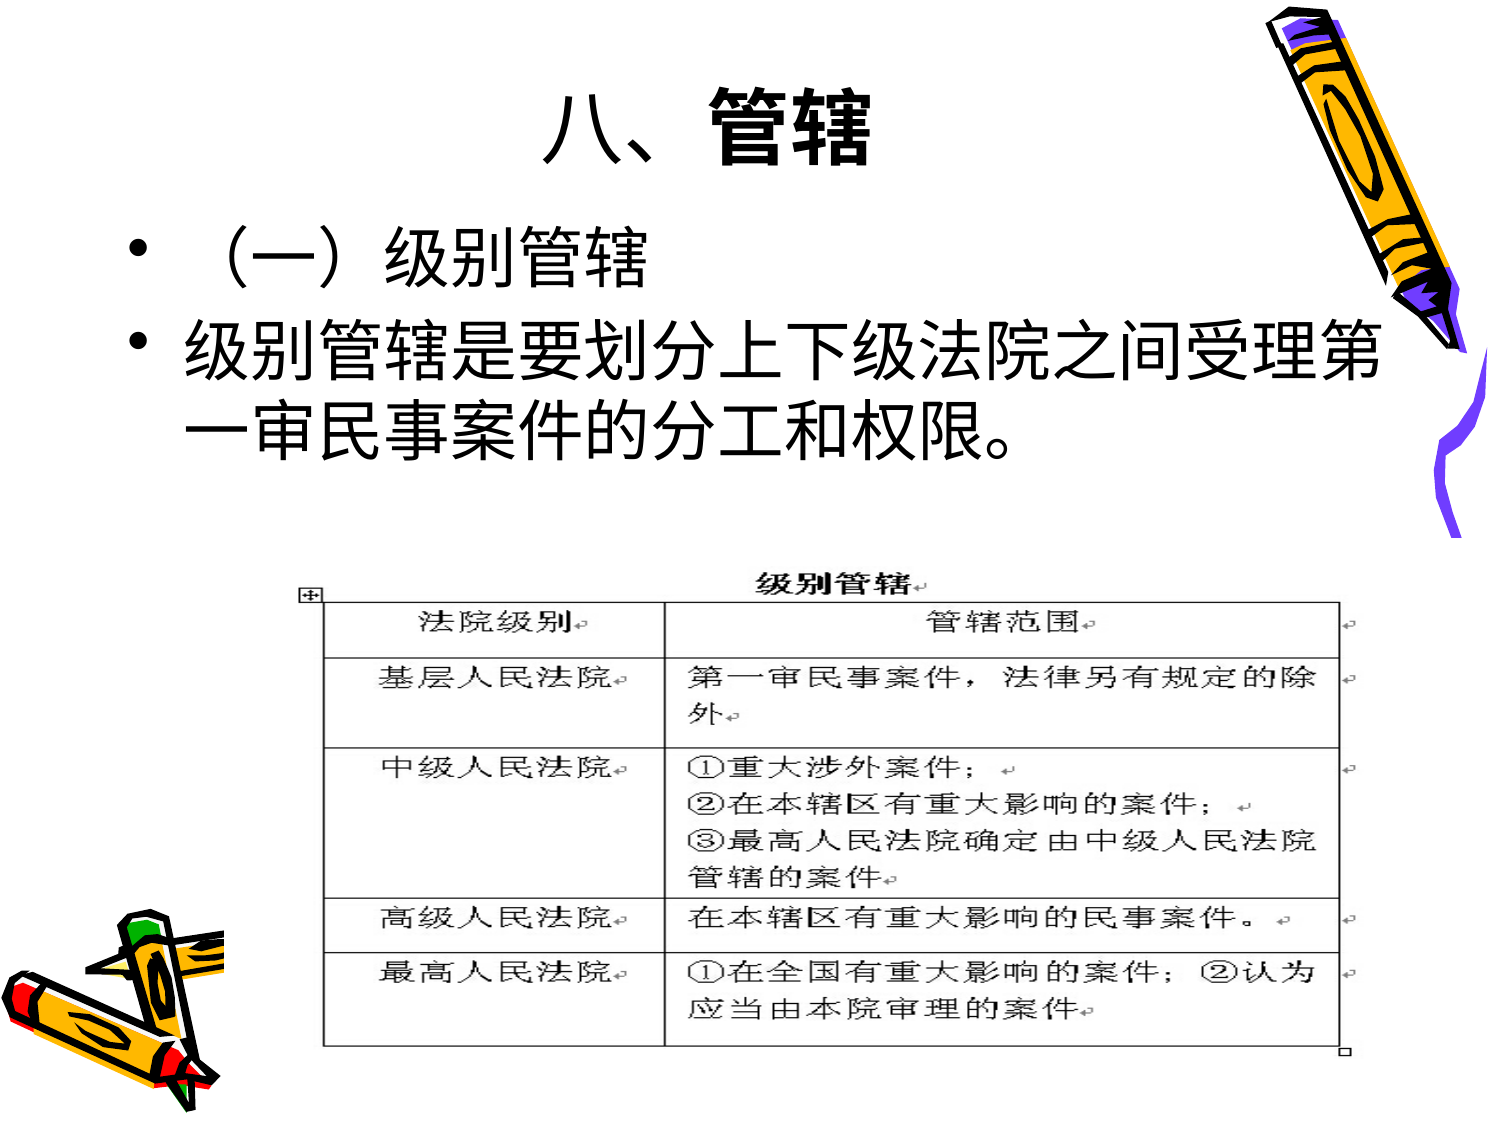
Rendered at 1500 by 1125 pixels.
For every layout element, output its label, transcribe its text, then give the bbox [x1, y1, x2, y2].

picture [223, 538, 1500, 1074]
list （一）级别管辖 级别管辖是要划分上下级法院之间受理第一审民事案件的分工和权限。 [112, 207, 1412, 1083]
title 八、管辖 [194, 24, 1240, 185]
